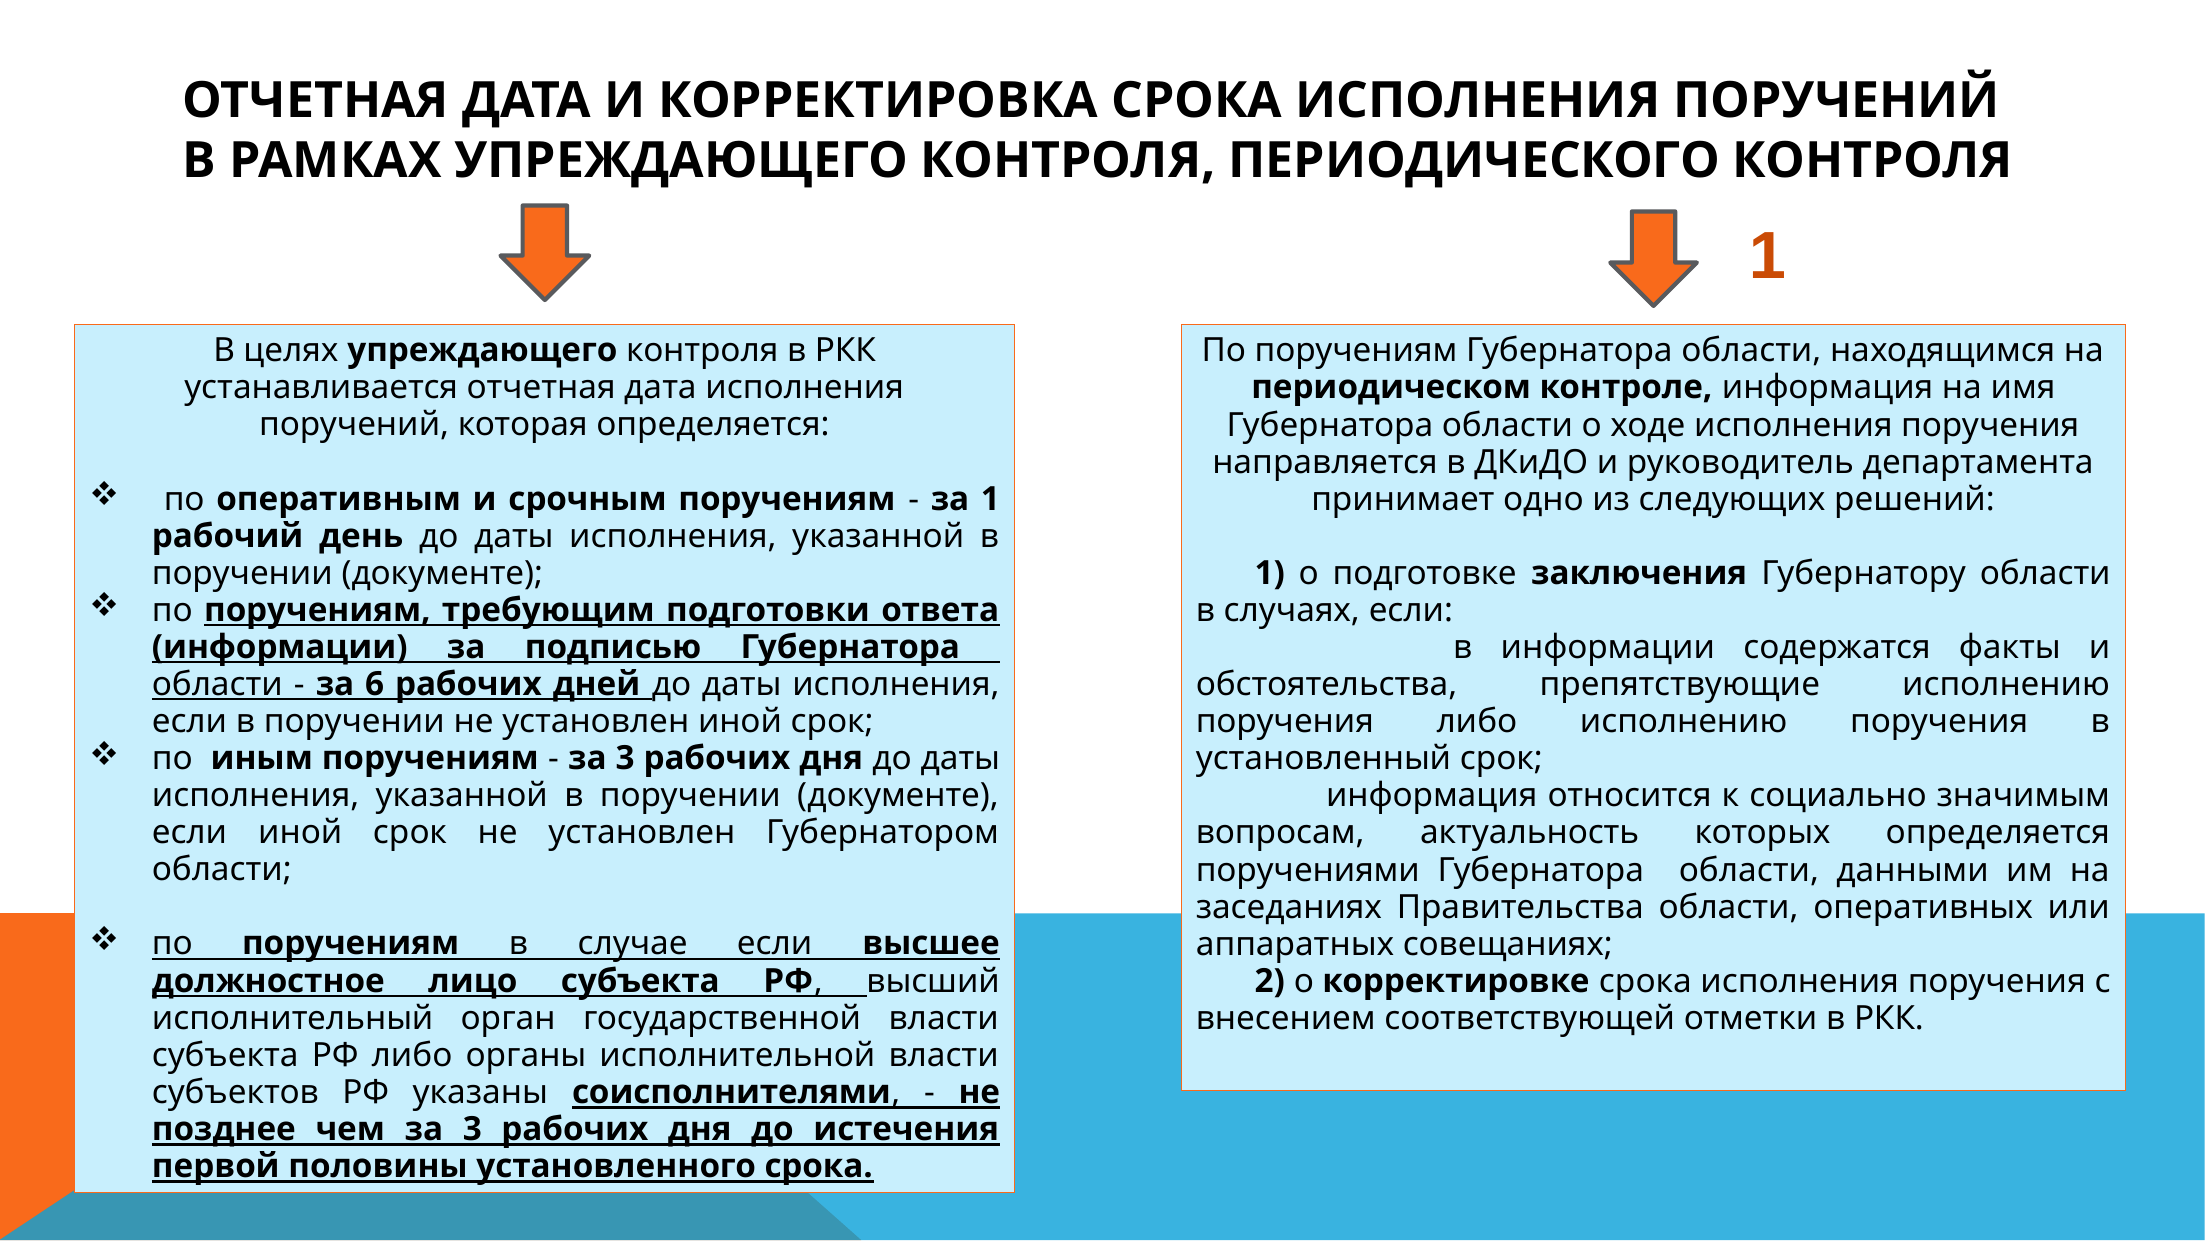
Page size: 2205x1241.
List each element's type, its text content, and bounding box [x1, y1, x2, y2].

text_box 1 [1734, 212, 1794, 302]
text_box В целях упреждающего контроля в РКК устанавливается отчетная дата исполнения поручений, которая определяется: по оперативным и срочным поручениям - за 1 рабочий день до даты исполнения, указанной в поручении (документе); по поручениям, требующим подготовки ответа (информации) за подписью Губернатора области - за 6 рабочих дней до даты исполнения, если в поручении не установлен иной срок; по иным поручениям - за 3 рабочих дня до даты исполнения, указанной в поручении (документе), если иной срок не установлен Губернатором области; по поручениям в случае если высшее должностное лицо субъекта РФ, высший исполнительный орган государственной власти субъекта РФ либо органы исполнительной власти субъектов РФ указаны соисполнителями, - не позднее чем за 3 рабочих дня до истечения первой половины установленного срока. [74, 324, 1015, 1193]
text_box [1608, 209, 1699, 309]
title Отчетная дата и корректировка срока исполнения поручений в рамках упреждающего контроля, периодического контроля [51, 60, 2146, 194]
text_box По поручениям Губернатора области, находящимся на периодическом контроле, информация на имя Губернатора области о ходе исполнения поручения направляется в ДКиДО и руководитель департамента принимает одно из следующих решений: 1) о подготовке заключения Губернатору области в случаях, если: в информации содержатся факты и обстоятельства, препятствующие исполнению поручения либо исполнению поручения в установленный срок; информация относится к социально значимым вопросам, актуальность которых определяется поручениями Губернатора области, данными им на заседаниях Правительства области, оперативных или аппаратных совещаниях; 2) о корректировке срока исполнения поручения с внесением соответствующей отметки в РКК. [1181, 324, 2126, 1091]
text_box [498, 203, 592, 303]
